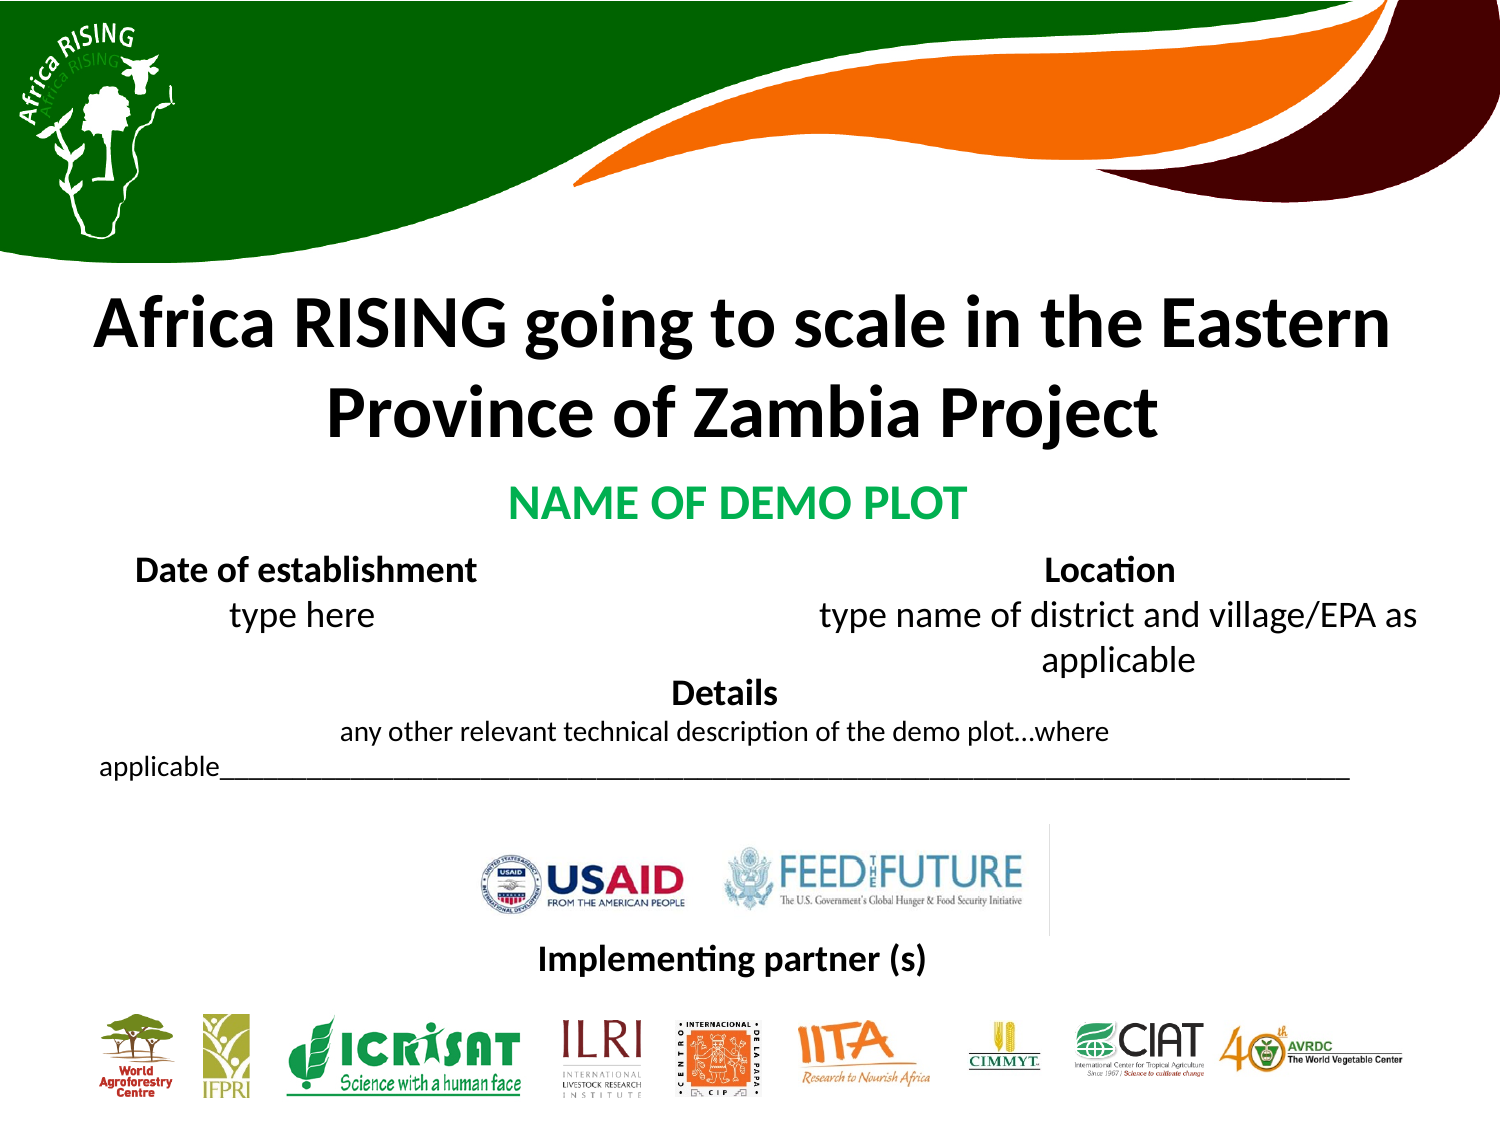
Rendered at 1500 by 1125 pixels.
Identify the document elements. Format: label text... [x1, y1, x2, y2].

picture [1212, 1020, 1416, 1077]
text_box Details any other relevant technical description of the demo plot…where applicable______________________________________________________________________________ [48, 660, 1402, 790]
picture [99, 1013, 176, 1098]
text_box Date of establishment type here [4, 537, 600, 643]
picture [0, 0, 1500, 263]
picture [563, 1020, 642, 1099]
text_box Location type name of district and village/EPA as applicable [762, 537, 1475, 688]
picture [798, 1020, 931, 1087]
picture [675, 1020, 762, 1098]
text_box Africa RISING going to scale in the Eastern Province of Zambia Project [0, 271, 1488, 461]
text_box Implementing partner (s) [173, 926, 1300, 987]
picture [966, 1020, 1042, 1077]
picture [281, 1009, 530, 1102]
picture [449, 824, 1051, 938]
text_box NAME OF DEMO PLOT [353, 462, 1113, 538]
picture [202, 1013, 250, 1098]
picture [1073, 1020, 1204, 1077]
